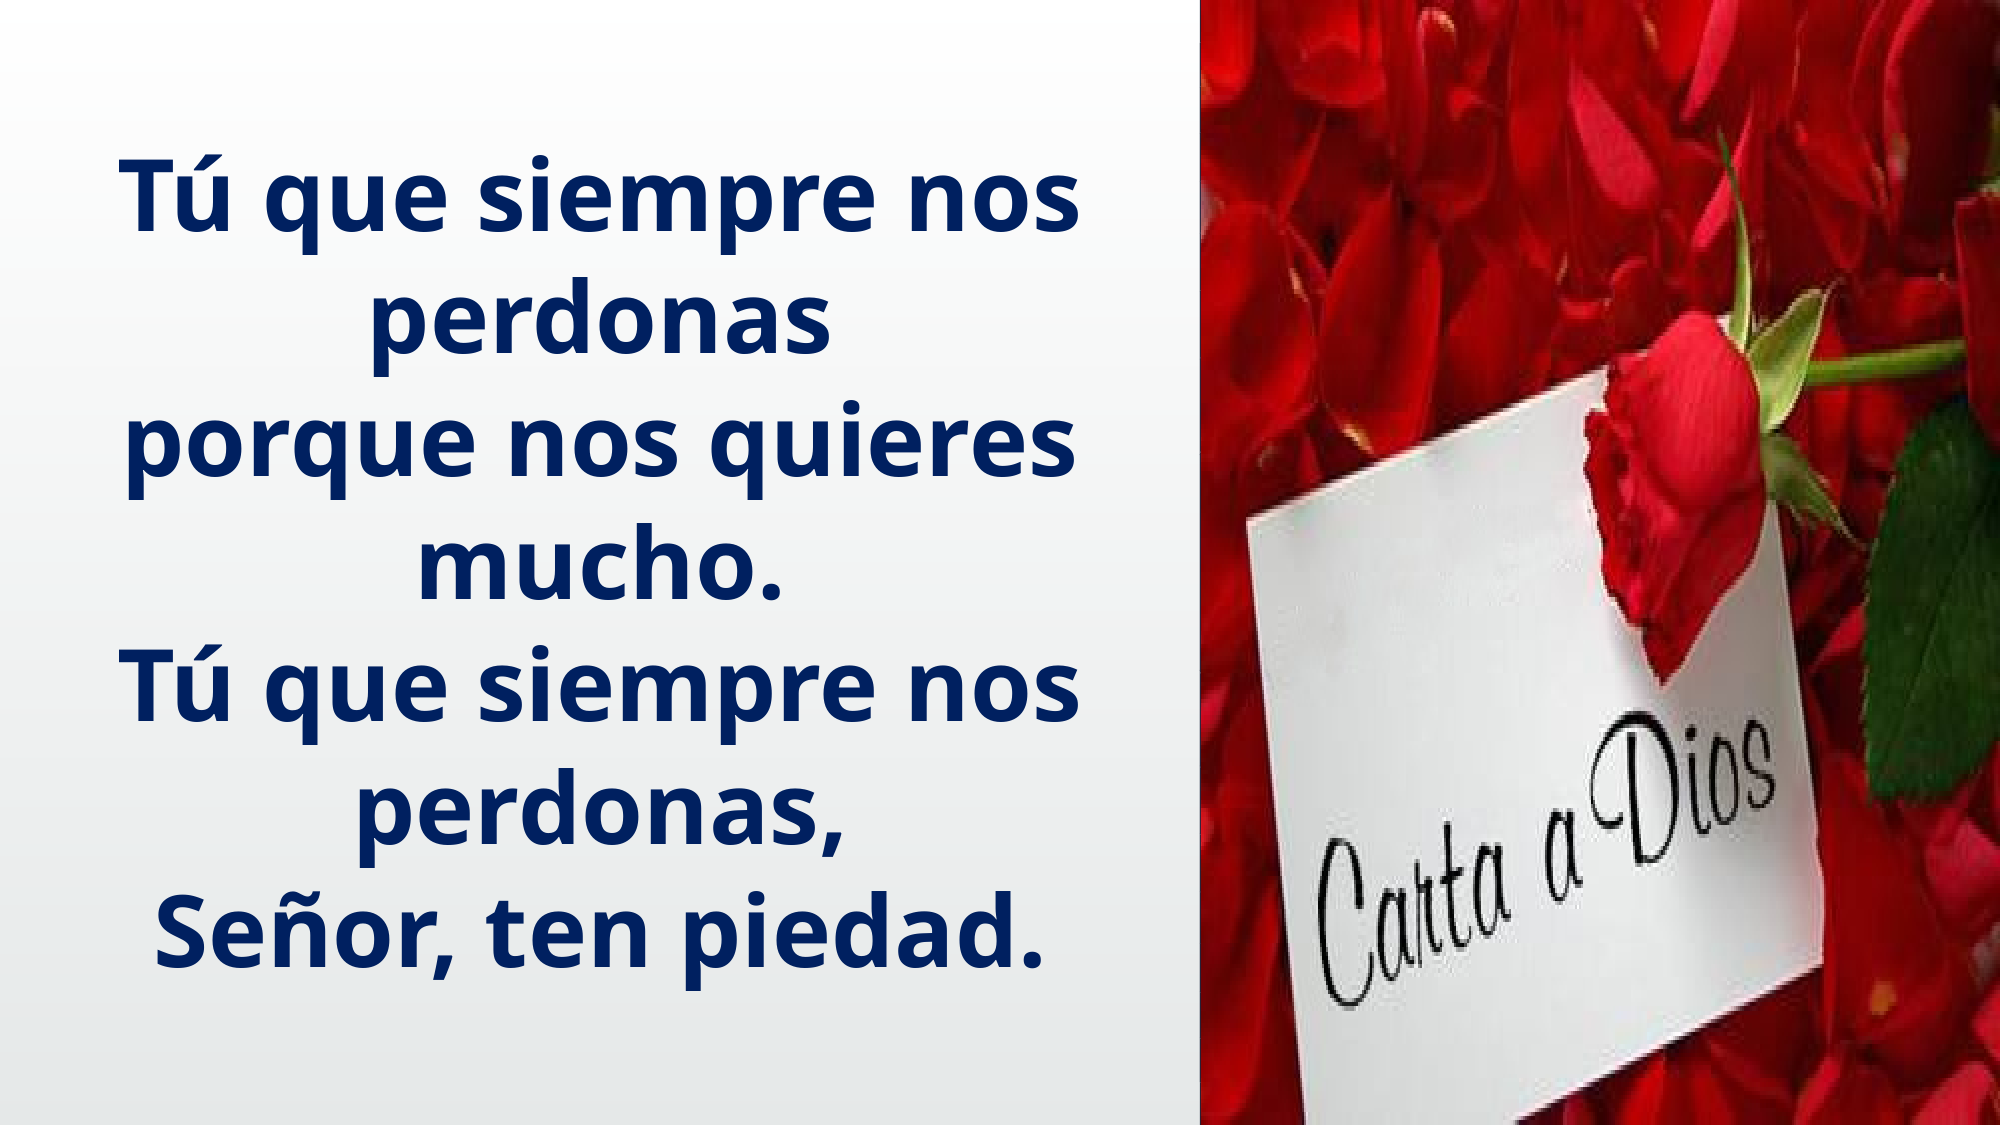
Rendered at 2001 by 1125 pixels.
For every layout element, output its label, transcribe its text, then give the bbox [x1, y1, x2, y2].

title Tú que siempre nos perdonas porque nos quieres mucho. Tú que siempre nos perdonas, Señor, ten piedad. [0, 0, 1200, 1125]
picture [1200, 0, 2000, 1125]
